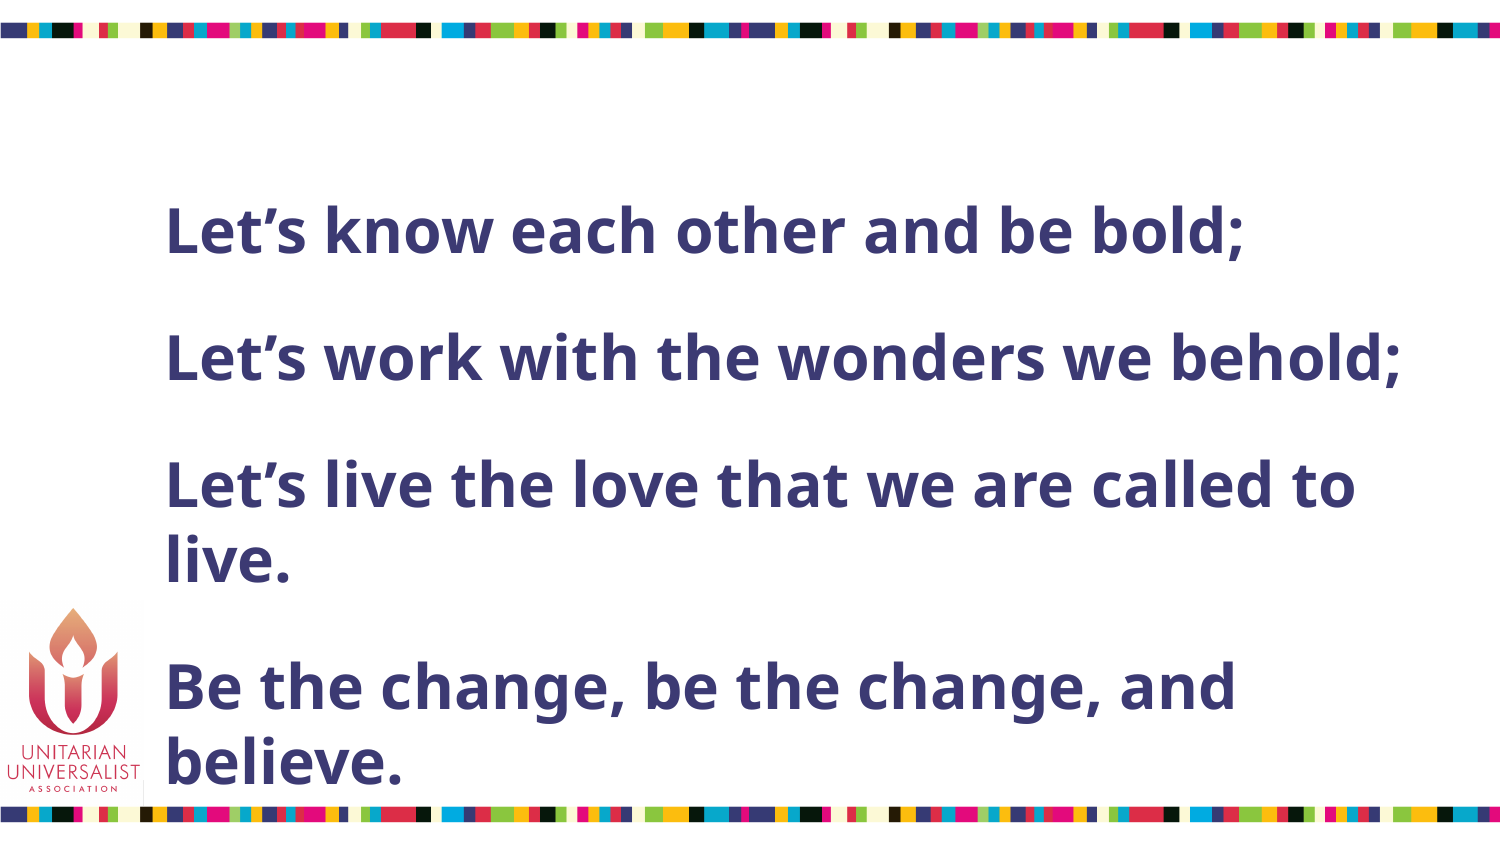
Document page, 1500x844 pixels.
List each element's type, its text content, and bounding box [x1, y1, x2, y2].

picture [0, 600, 1500, 824]
picture [0, 22, 1500, 40]
text_box Let’s know each other and be bold; Let’s work with the wonders we behold; Let’s live the love that we are called to live. Be the change, be the change, and believe. [149, 176, 1493, 805]
